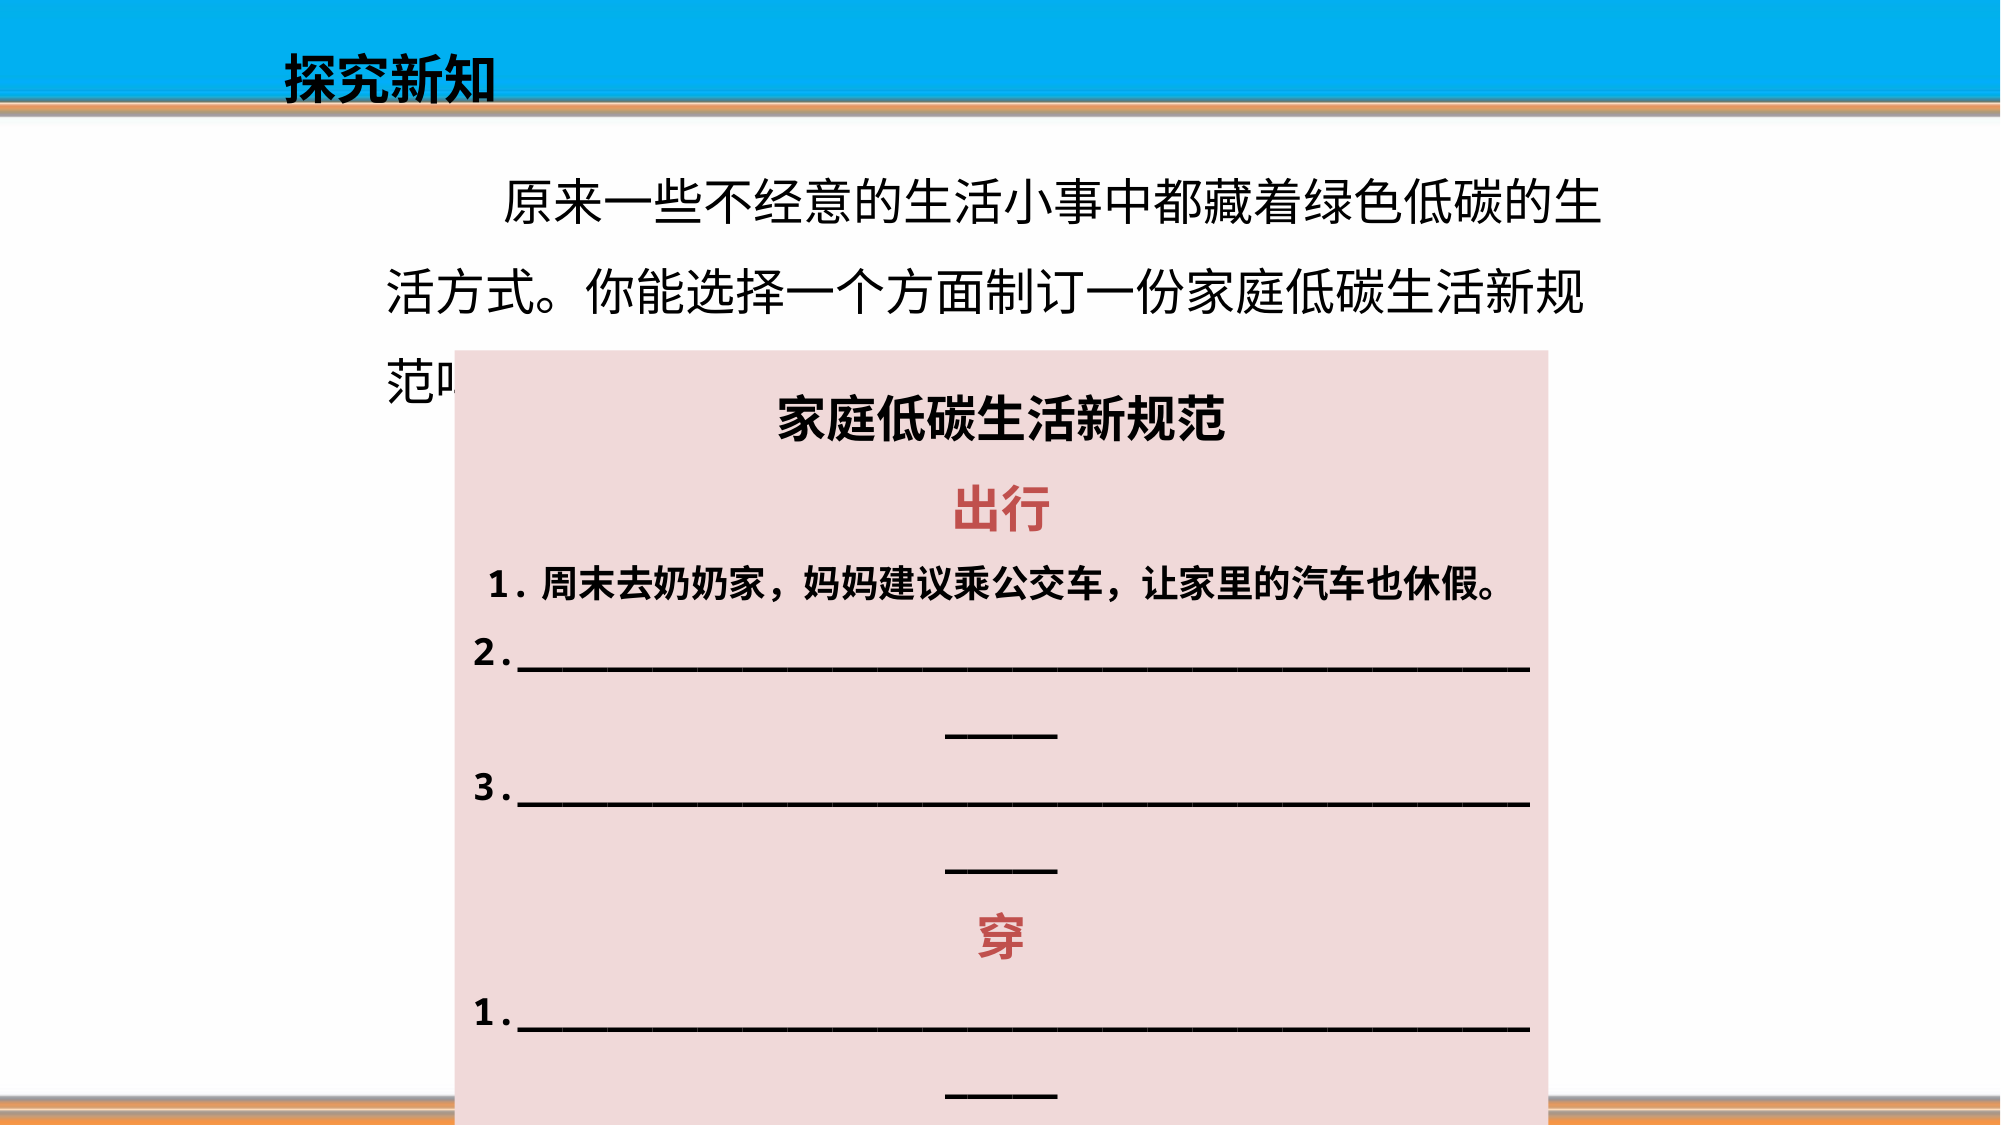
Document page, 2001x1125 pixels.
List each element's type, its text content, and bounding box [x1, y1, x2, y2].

text_box 原来一些不经意的生活小事中都藏着绿色低碳的生活方式。你能选择一个方面制订一份家庭低碳生活新规范吗？ [370, 133, 1630, 351]
picture [0, 97, 2001, 1125]
text_box 家庭低碳生活新规范 出行 1.周末去奶奶家，妈妈建议乘公交车，让家里的汽车也休假。 2.__________________________________________________ 3.__________________________________________________ 穿 1.__________________________________________________ 2.__________________________________________________ 3.__________________________________________________ [454, 350, 1549, 1125]
title 探究新知 [268, 38, 1733, 119]
